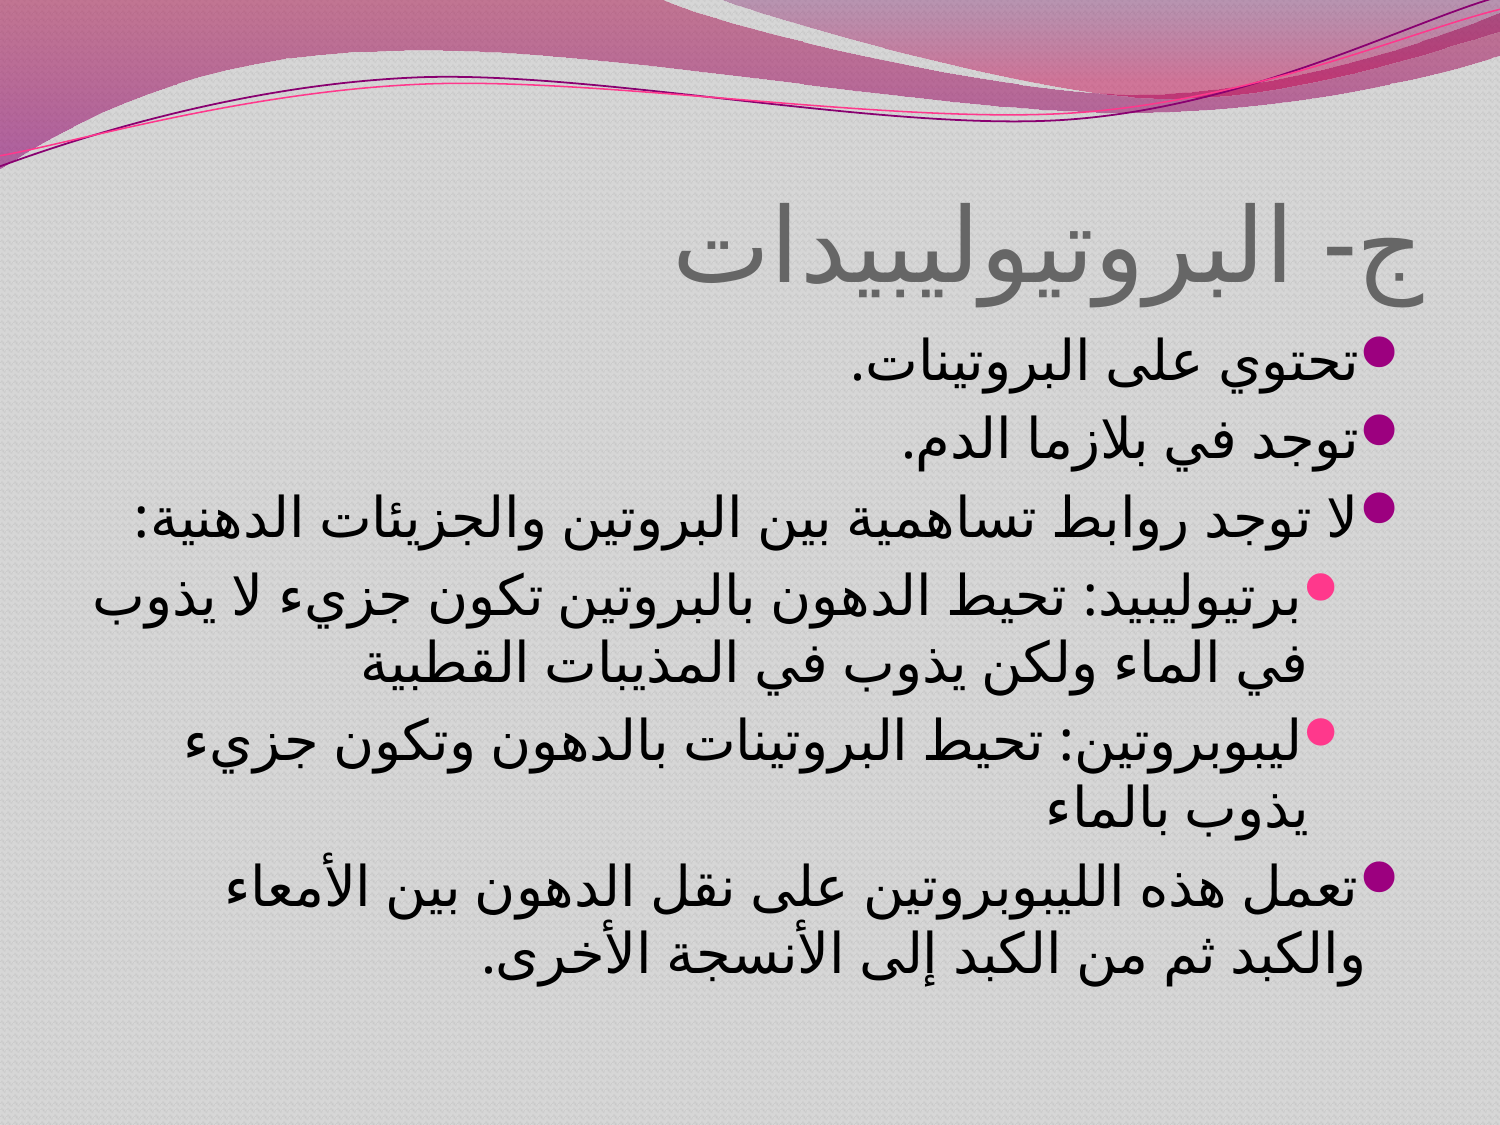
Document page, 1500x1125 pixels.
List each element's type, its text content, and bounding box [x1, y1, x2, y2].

list تحتوي على البروتينات. توجد في بلازما الدم. لا توجد روابط تساهمية بين البروتين والجزيئات الدهنية: برتيوليبيد: تحيط الدهون بالبروتين تكون جزيء لا يذوب في الماء ولكن يذوب في المذيبات القطبية ليبوبروتين: تحيط البروتينات بالدهون وتكون جزيء يذوب بالماء تعمل هذه الليبوبروتين على نقل الدهون بين الأمعاء والكبد ثم من الكبد إلى الأنسجة الأخرى. [75, 317, 1425, 1038]
title ج- البروتيوليبيدات [75, 115, 1425, 303]
